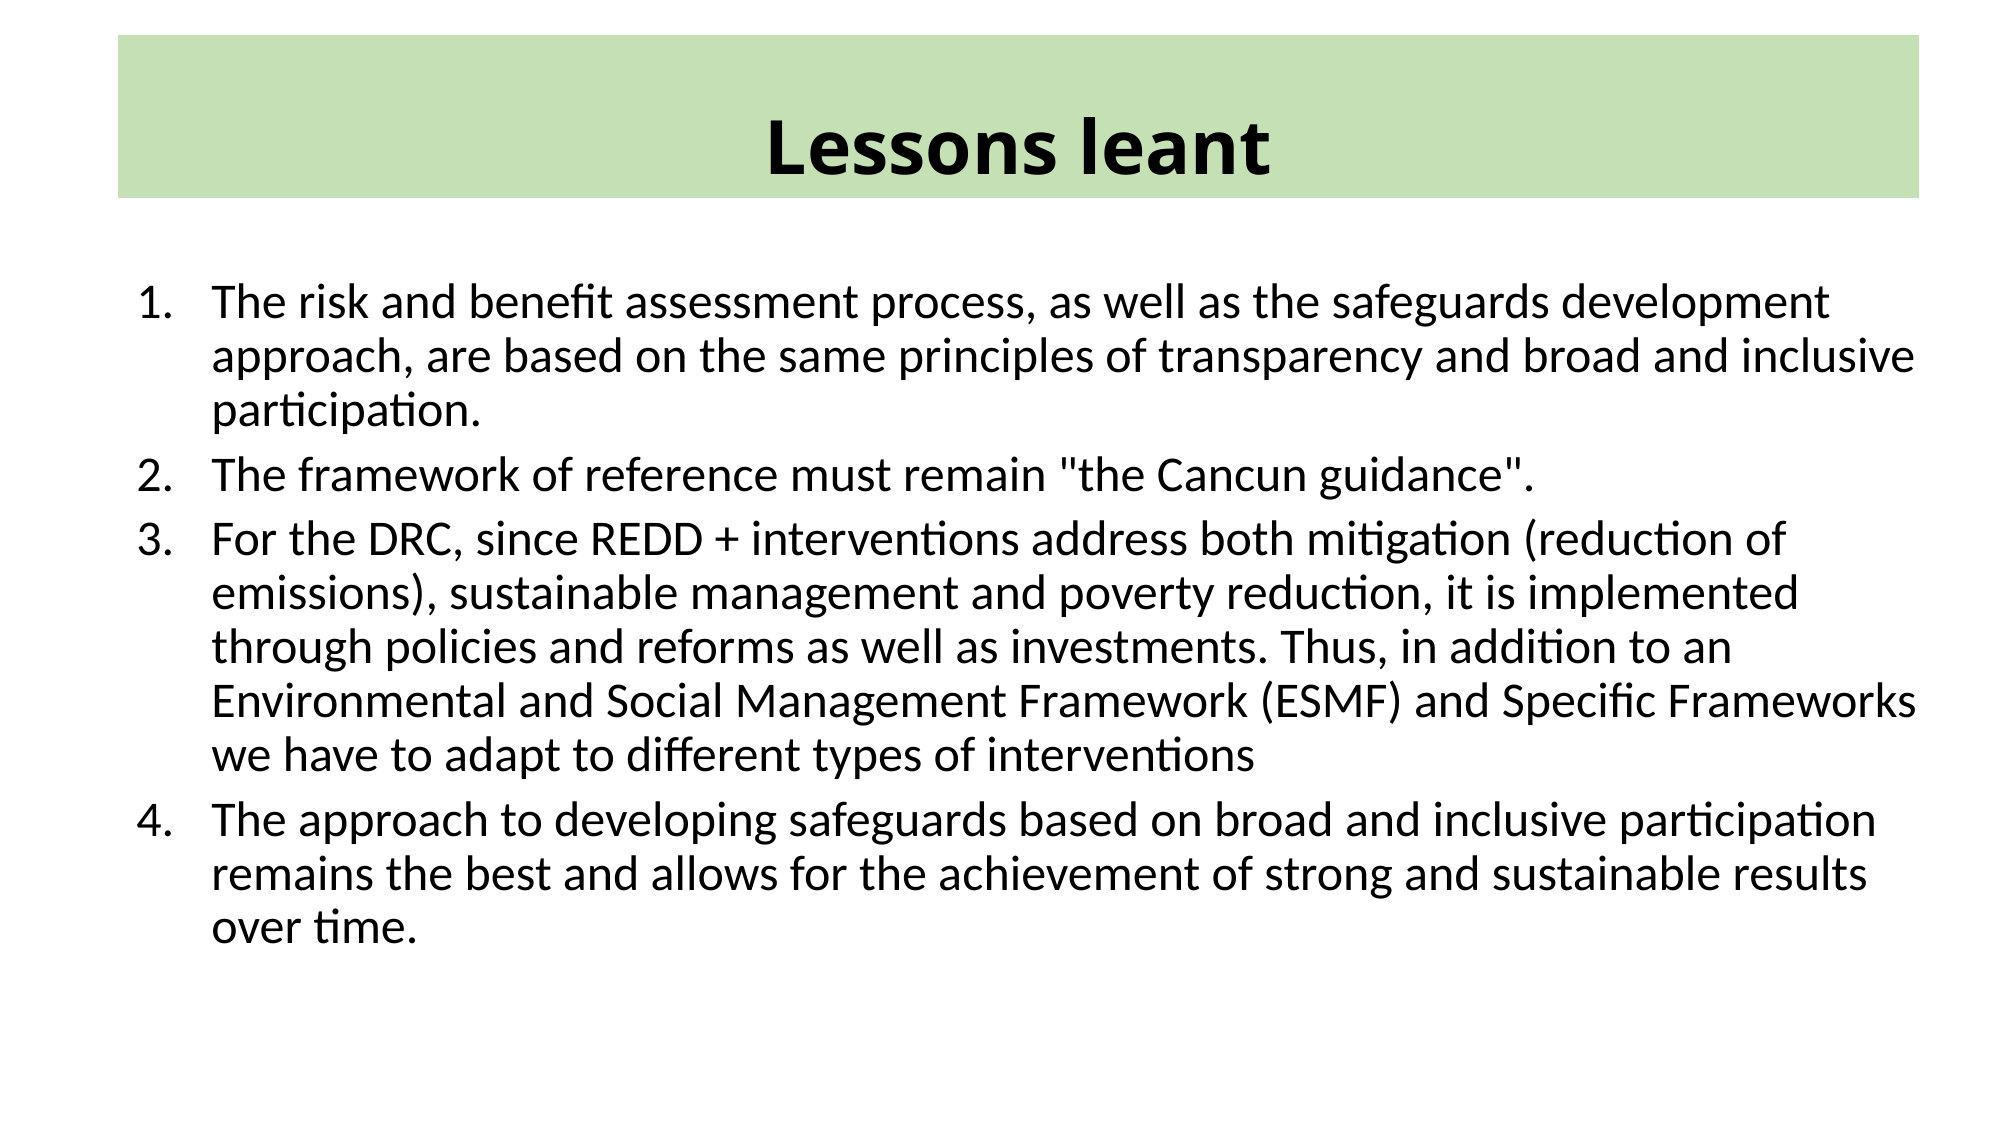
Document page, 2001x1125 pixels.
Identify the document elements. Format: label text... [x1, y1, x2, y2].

subtitle The risk and benefit assessment process, as well as the safeguards development approach, are based on the same principles of transparency and broad and inclusive participation. The framework of reference must remain "the Cancun guidance". For the DRC, since REDD + interventions address both mitigation (reduction of emissions), sustainable management and poverty reduction, it is implemented through policies and reforms as well as investments. Thus, in addition to an Environmental and Social Management Framework (ESMF) and Specific Frameworks we have to adapt to different types of interventions The approach to developing safeguards based on broad and inclusive participation remains the best and allows for the achievement of strong and sustainable results over time. [46, 197, 1977, 1084]
title Lessons leant [118, 34, 1919, 198]
